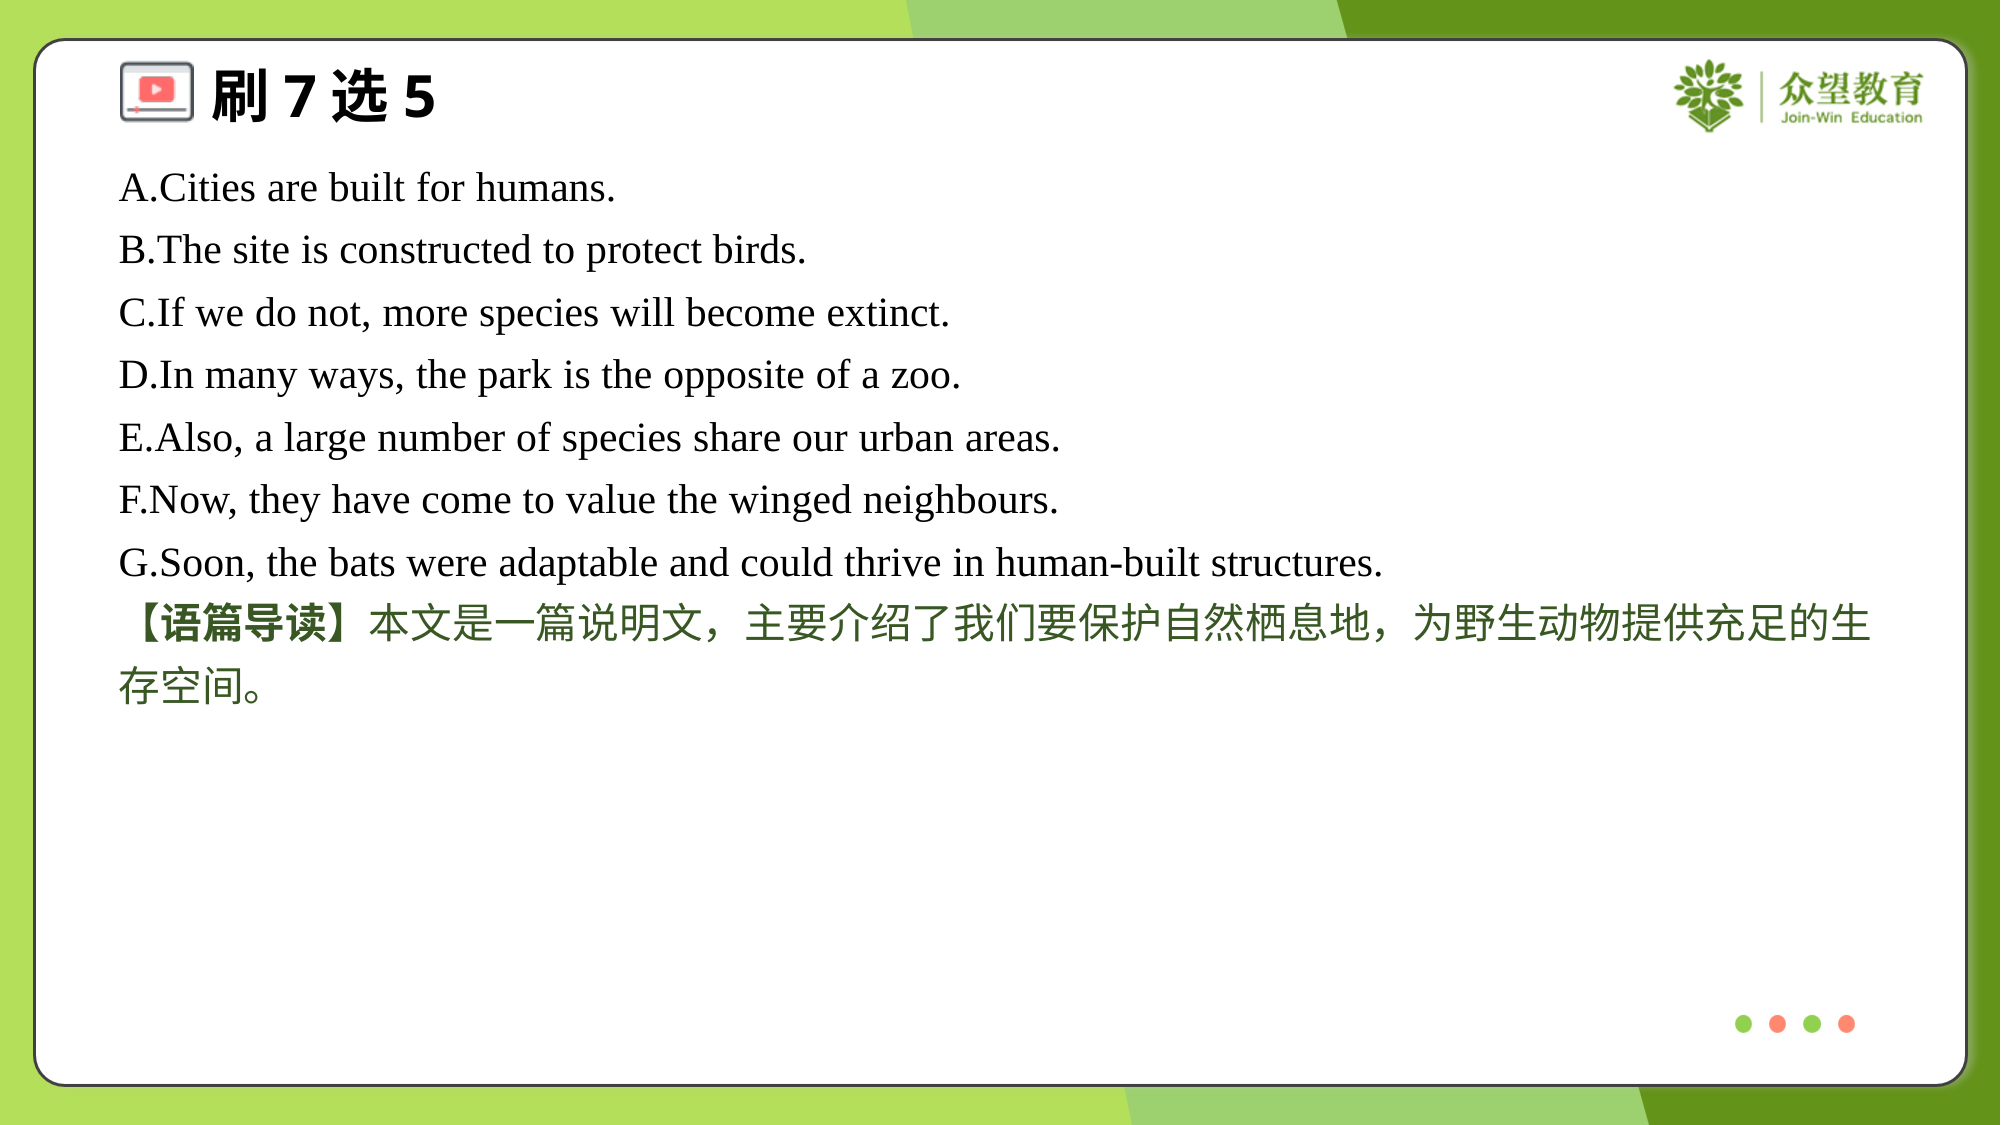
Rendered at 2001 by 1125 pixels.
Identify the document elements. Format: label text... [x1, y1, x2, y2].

text_box A.Cities are built for humans. B.The site is constructed to protect birds. C.If we do not, more species will become extinct. D.In many ways, the park is the opposite of a zoo. E.Also, a large number of species share our urban areas. F.Now, they have come to value the winged neighbours. G.Soon, the bats were adaptable and could thrive in human-built structures. [118, 146, 1883, 579]
picture [0, 0, 2000, 1125]
text_box 【语篇导读】本文是一篇说明文，主要介绍了我们要保护自然栖息地，为野生动物提供充足的生存空间。 [118, 584, 1883, 705]
